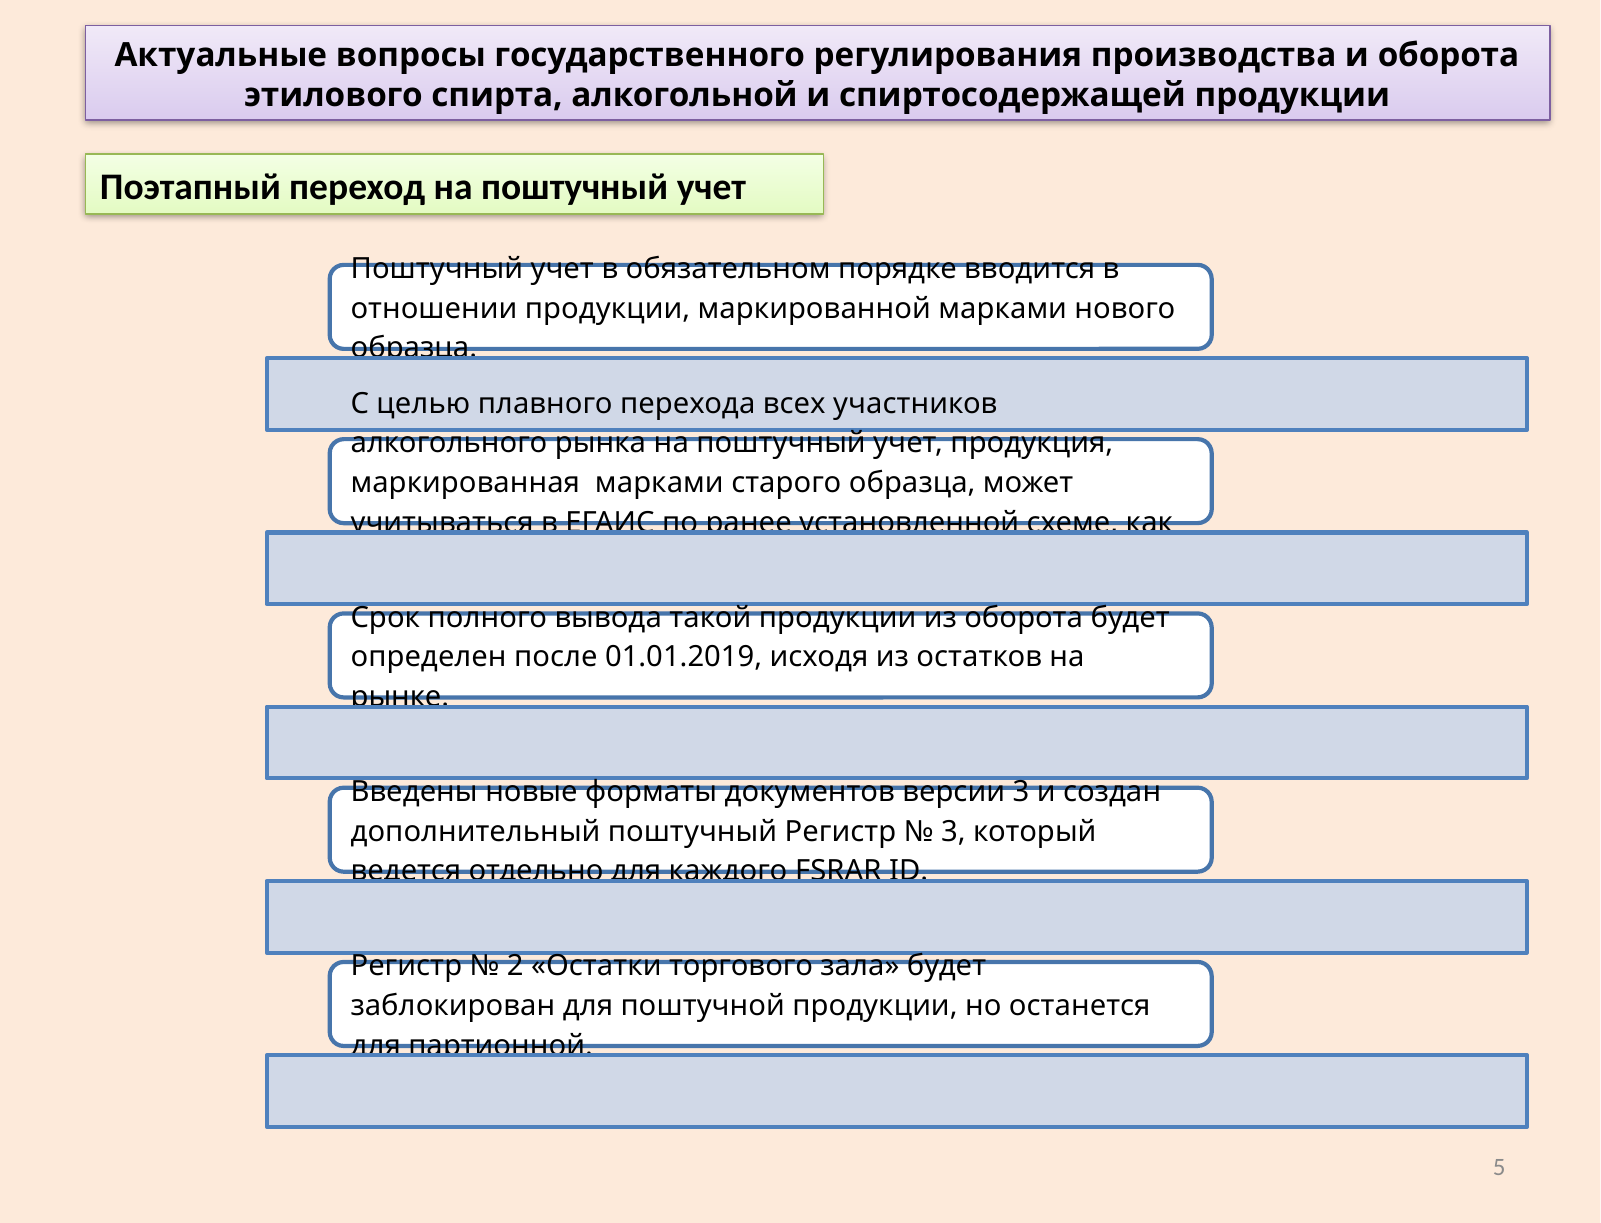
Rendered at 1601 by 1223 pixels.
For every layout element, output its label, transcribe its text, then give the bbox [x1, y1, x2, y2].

text_box Актуальные вопросы государственного регулирования производства и оборота этилового спирта, алкогольной и спиртосодержащей продукции [85, 25, 1551, 121]
slide_number 5 [1147, 1135, 1521, 1199]
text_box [266, 255, 1528, 1128]
text_box Поэтапный переход на поштучный учет [85, 153, 824, 215]
